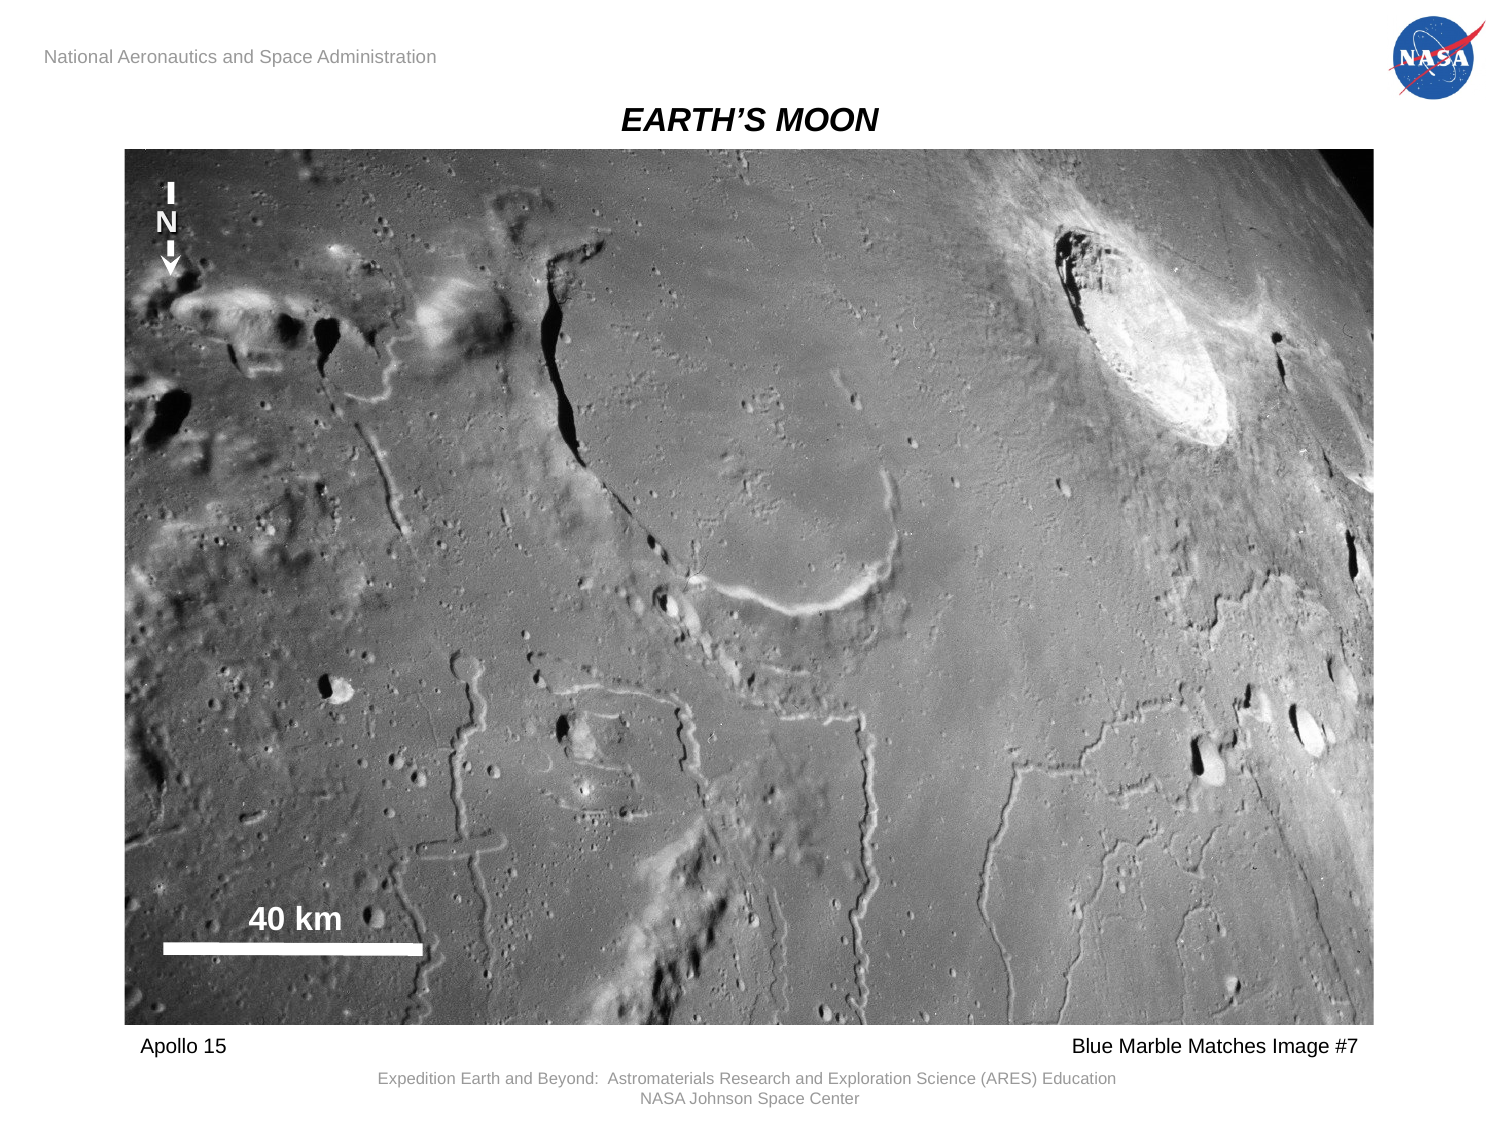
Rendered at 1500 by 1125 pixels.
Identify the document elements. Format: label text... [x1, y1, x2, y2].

picture [1387, 15, 1486, 100]
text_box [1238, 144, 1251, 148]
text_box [124, 149, 1375, 1067]
text_box EARTH’S MOON [381, 91, 1119, 146]
